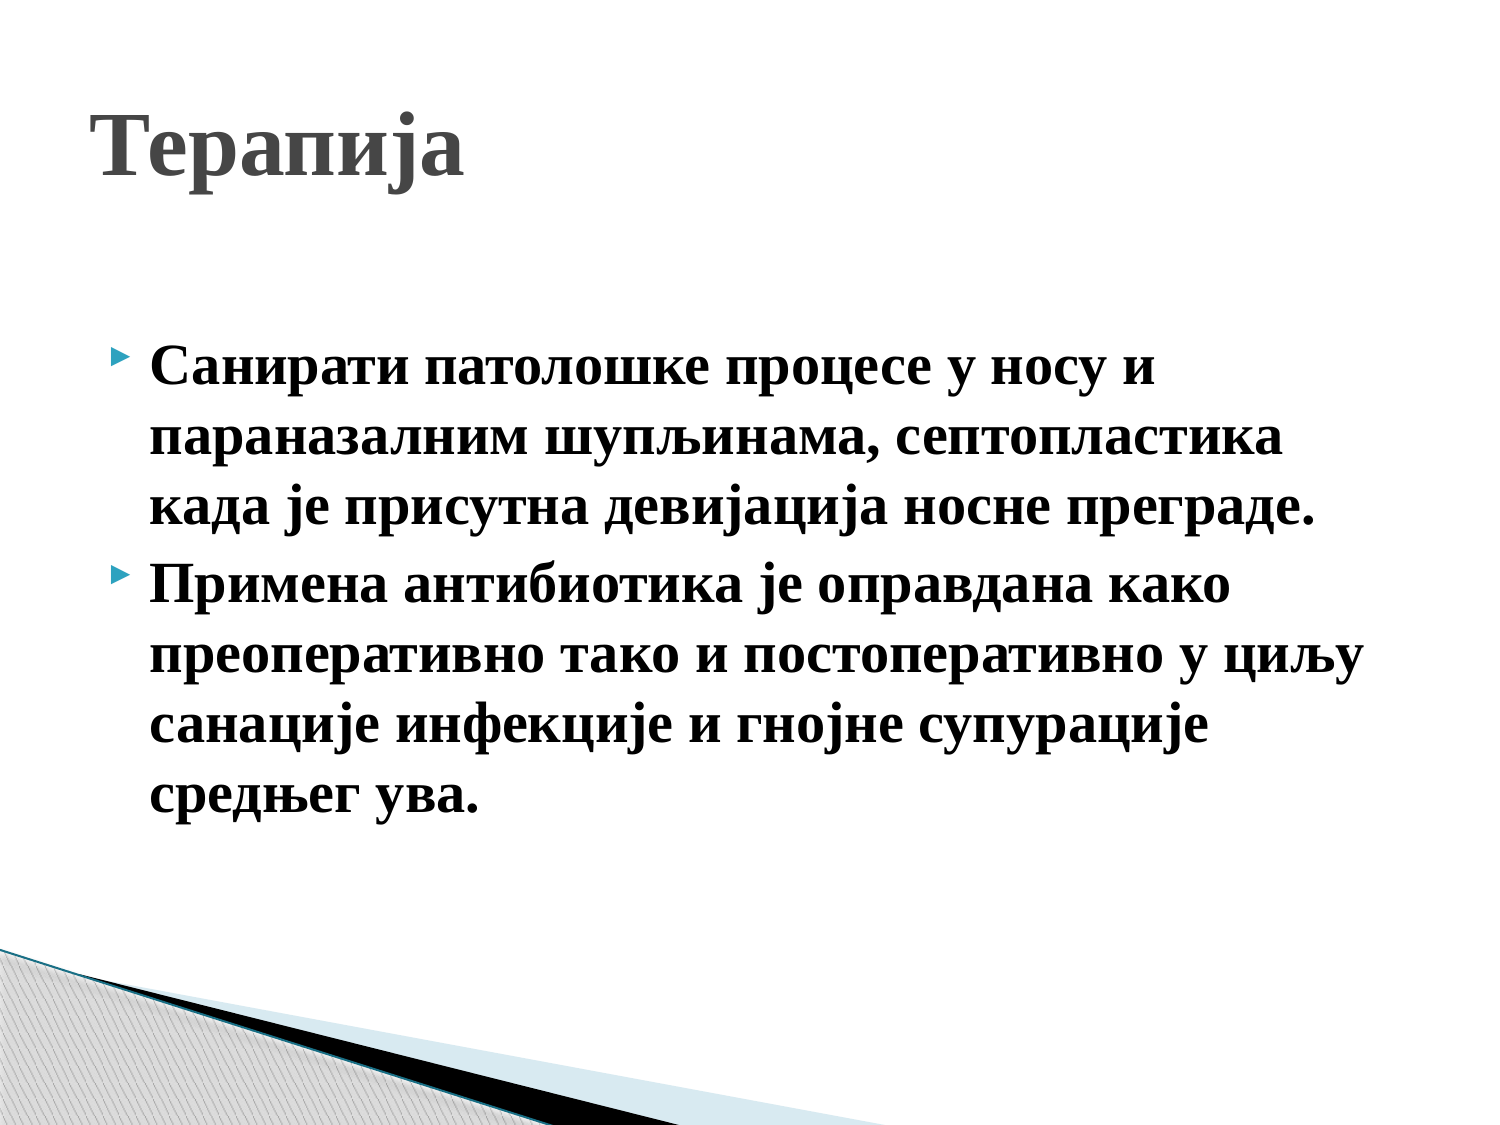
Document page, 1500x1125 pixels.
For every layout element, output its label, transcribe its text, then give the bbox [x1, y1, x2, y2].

title Терапија [75, 45, 1425, 233]
list Санирати патолошке процесе у носу и параназалним шупљинама, септопластика када је присутна девијација носне преграде. Примена антибиотика је оправдана како преоперативно тако и постоперативно у циљу санације инфекције и гнојне супурације средњег ува. [75, 243, 1425, 986]
